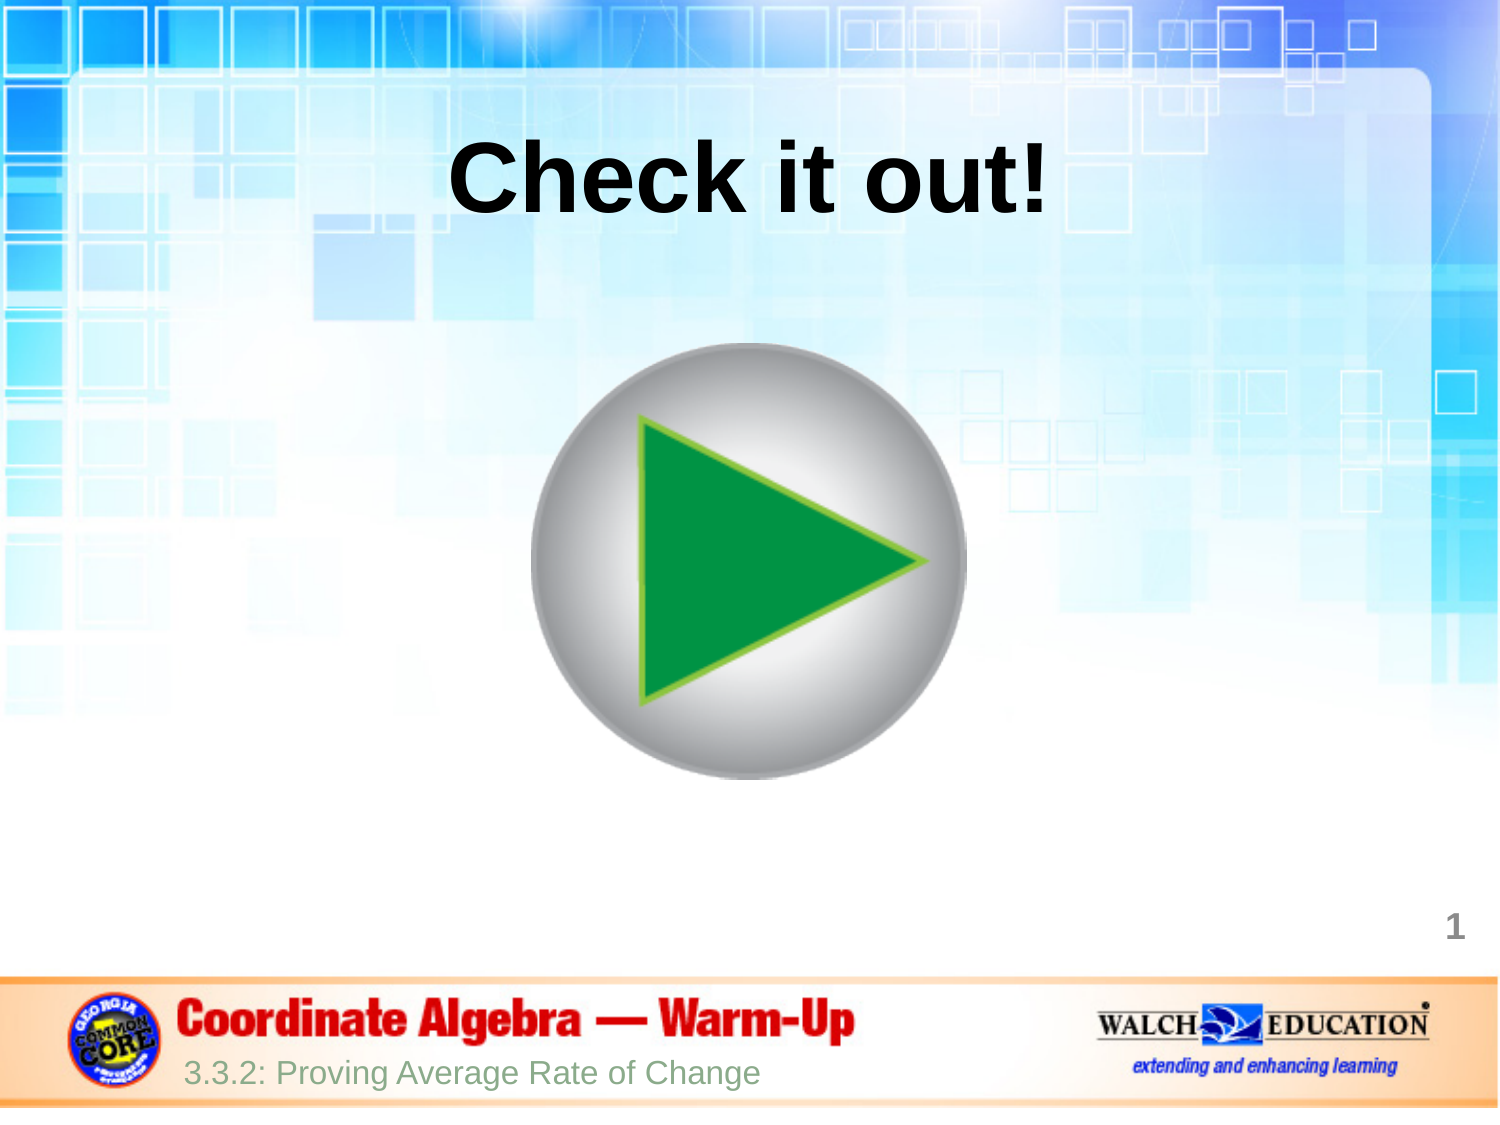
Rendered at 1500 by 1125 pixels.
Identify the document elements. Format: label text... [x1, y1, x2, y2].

picture [0, 0, 1500, 1108]
footer 3.3.2: Proving Average Rate of Change [168, 1048, 1067, 1094]
slide_number 1 [1361, 901, 1481, 949]
subtitle Check it out! [105, 105, 1394, 925]
